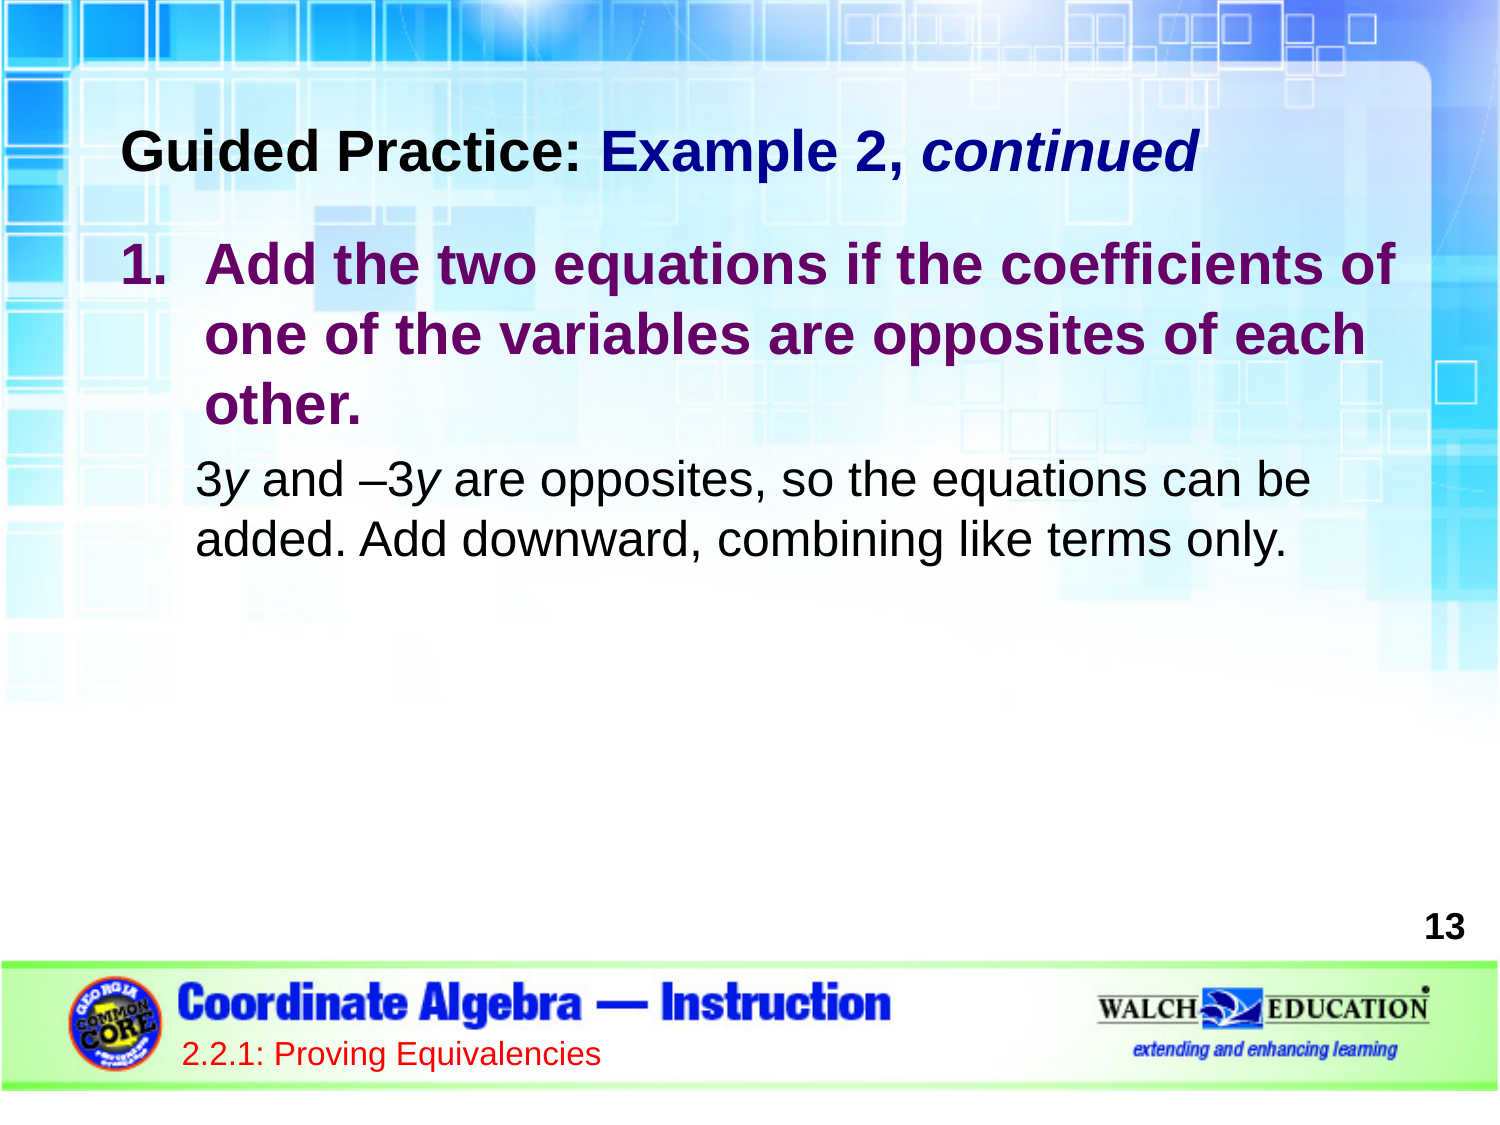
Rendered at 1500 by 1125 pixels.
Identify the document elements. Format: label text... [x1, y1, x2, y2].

subtitle Guided Practice: Example 2, continued Add the two equations if the coefficients of one of the variables are opposites of each other. 3y and –3y are opposites, so the equations can be added. Add downward, combining like terms only. [105, 105, 1419, 902]
slide_number 13 [1361, 901, 1481, 949]
list 2.2.1: Proving Equivalencies [166, 1024, 1074, 1068]
picture [1, 0, 1500, 1091]
